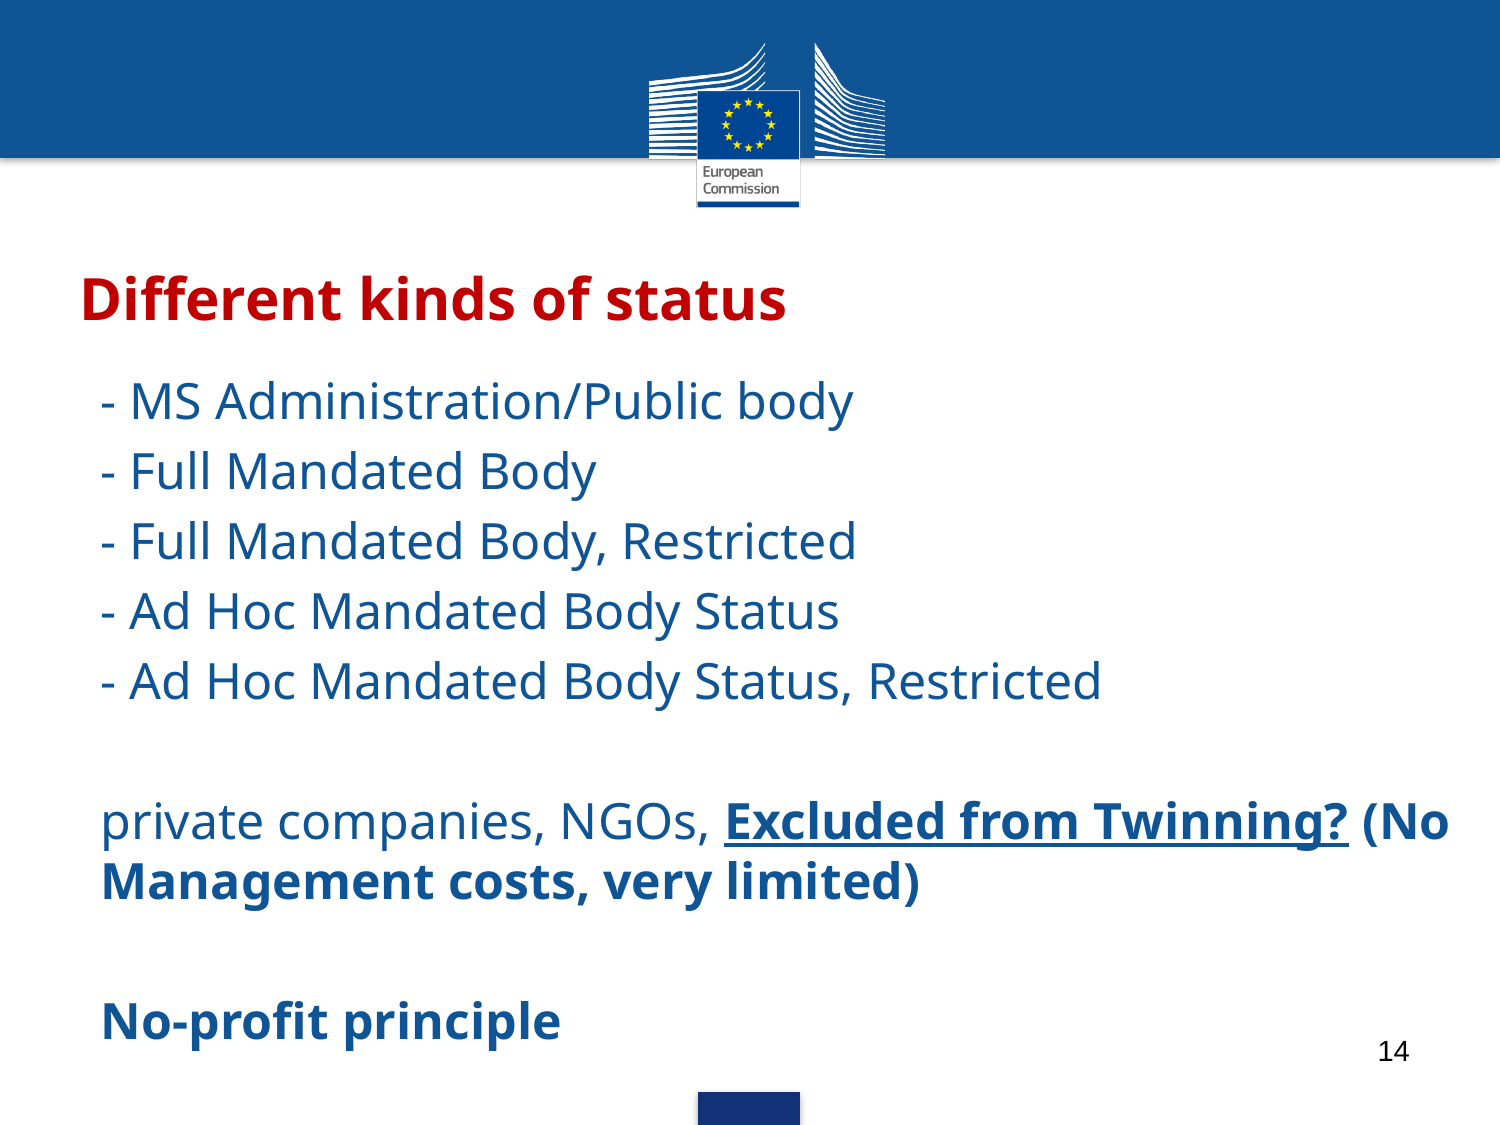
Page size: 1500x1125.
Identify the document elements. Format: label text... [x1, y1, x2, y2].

list - MS Administration/Public body - Full Mandated Body - Full Mandated Body, Restricted - Ad Hoc Mandated Body Status - Ad Hoc Mandated Body Status, Restricted private companies, NGOs, Excluded from Twinning? (No Management costs, very limited) No-profit principle [29, 361, 1471, 1071]
picture [649, 42, 885, 208]
title Different kinds of status [64, 219, 1415, 361]
slide_number 14 [1074, 1024, 1425, 1103]
